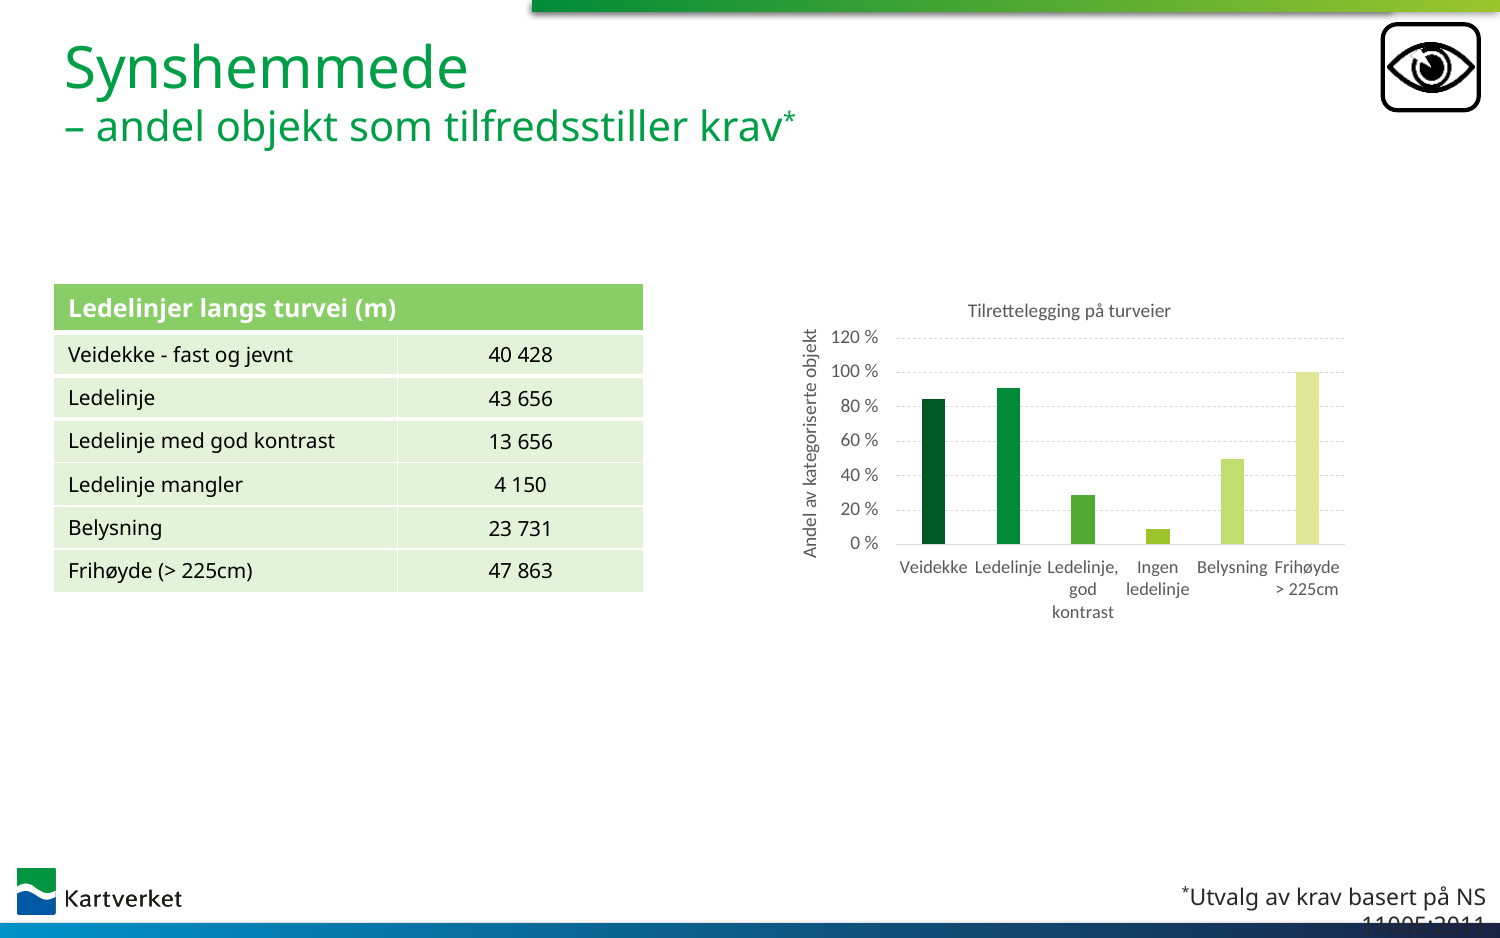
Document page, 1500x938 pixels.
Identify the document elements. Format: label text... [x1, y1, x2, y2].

table_cell 43 656 [398, 378, 643, 417]
table_cell Ledelinje med god kontrast [54, 421, 397, 462]
table_header Ledelinjer langs turvei (m) [54, 284, 643, 330]
table_cell Ledelinje mangler [54, 463, 397, 505]
table_cell Belysning [54, 507, 397, 548]
table_cell 47 863 [398, 550, 643, 592]
text_box *Utvalg av krav basert på NS 11005:2011 [1068, 873, 1500, 938]
table_cell 40 428 [398, 335, 643, 374]
table_cell 23 731 [398, 507, 643, 548]
table_cell 13 656 [398, 421, 643, 462]
text_box Synshemmede – andel objekt som tilfredsstiller krav* [49, 24, 1431, 158]
picture [791, 291, 1348, 630]
table_cell Veidekke - fast og jevnt [54, 335, 397, 374]
table_cell 4 150 [398, 463, 643, 505]
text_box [1382, 24, 1480, 111]
table_cell Frihøyde (> 225cm) [54, 550, 397, 592]
table_cell Ledelinje [54, 378, 397, 417]
